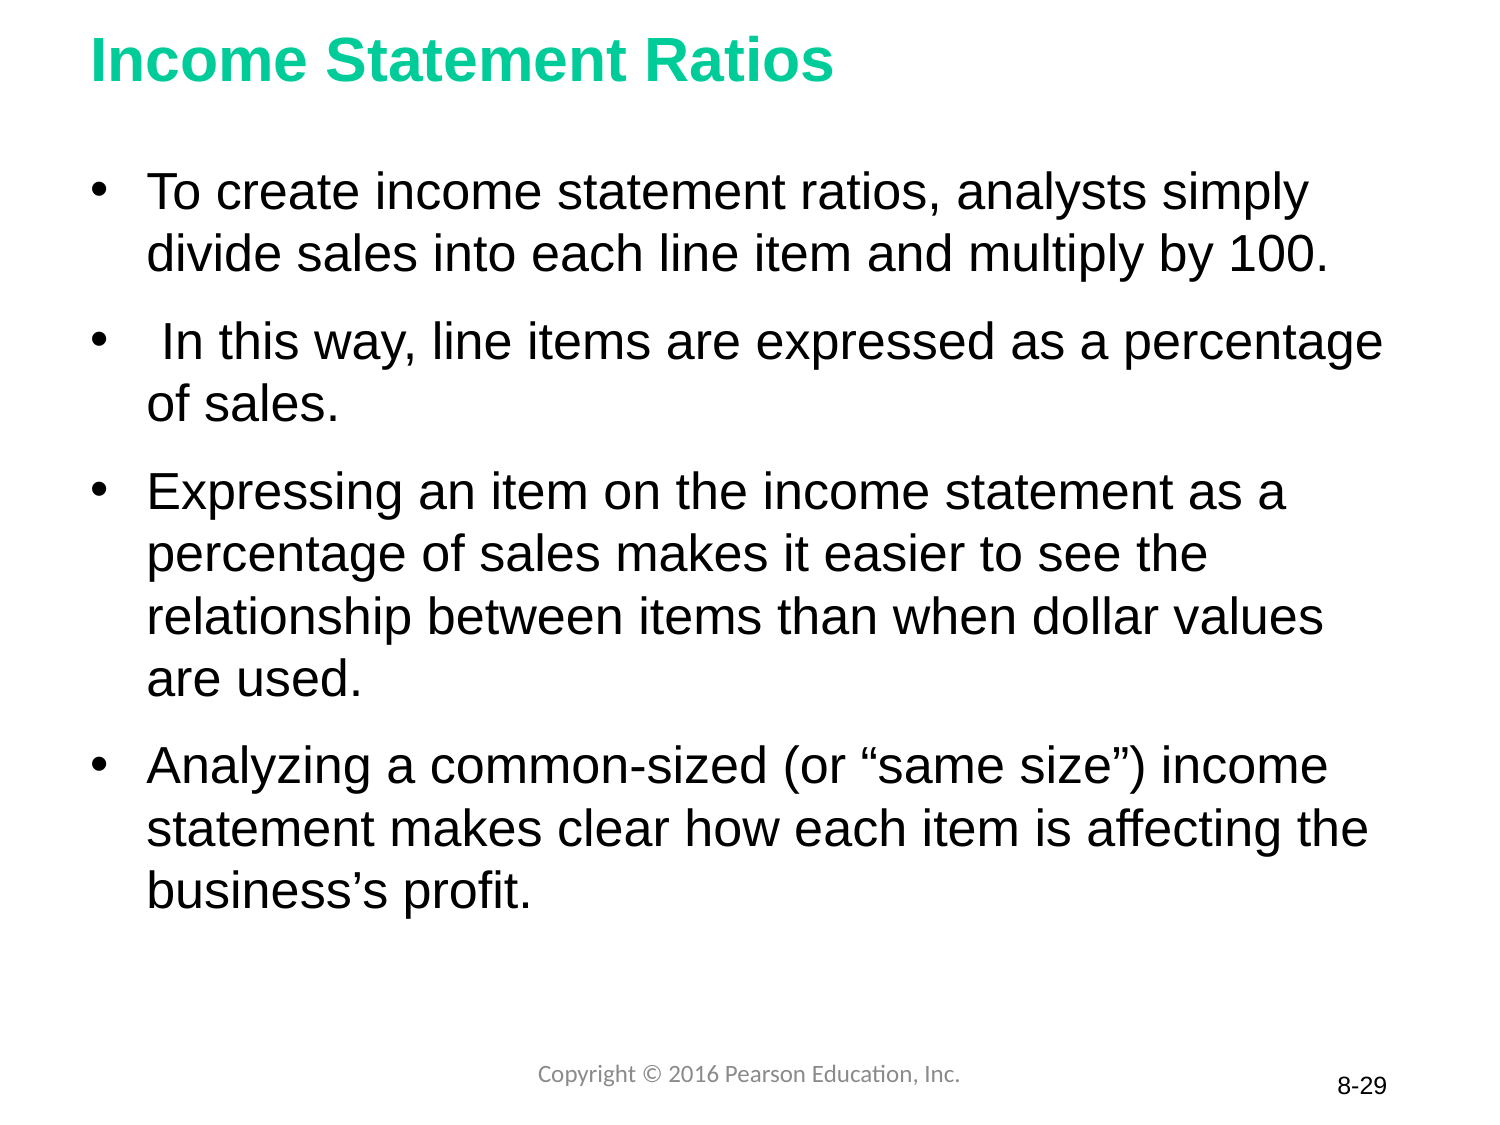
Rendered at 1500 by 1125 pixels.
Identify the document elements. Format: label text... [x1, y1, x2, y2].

title Income Statement Ratios [75, 0, 1425, 149]
list To create income statement ratios, analysts simply divide sales into each line item and multiply by 100. In this way, line items are expressed as a percentage of sales. Expressing an item on the income statement as a percentage of sales makes it easier to see the relationship between items than when dollar values are used. Analyzing a common-sized (or “same size”) income statement makes clear how each item is affecting the business’s profit. [75, 149, 1425, 1000]
footer Copyright © 2016 Pearson Education, Inc. [512, 1042, 988, 1103]
